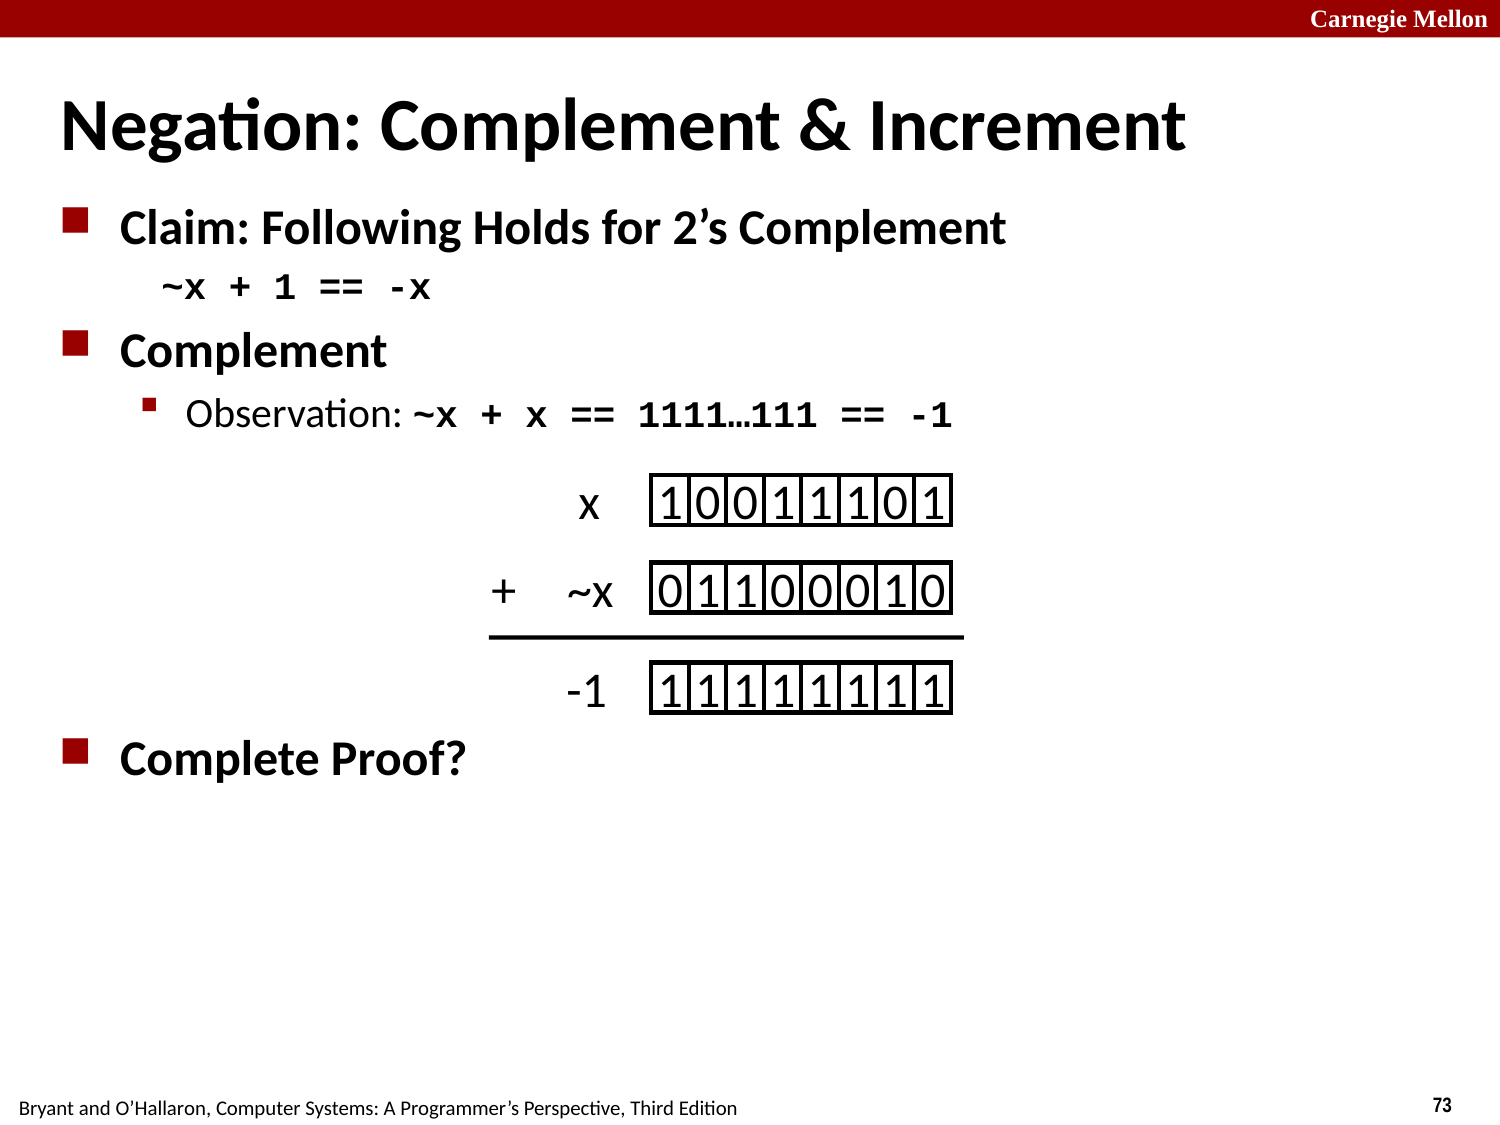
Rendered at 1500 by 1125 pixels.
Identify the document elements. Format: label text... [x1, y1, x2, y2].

title Negation: Complement & Increment [45, 74, 1500, 167]
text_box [476, 462, 964, 726]
list Claim: Following Holds for 2’s Complement ~x + 1 == -x Complement Observation: ~x + x == 1111…111 == -1 Complete Proof? [48, 187, 1338, 1045]
